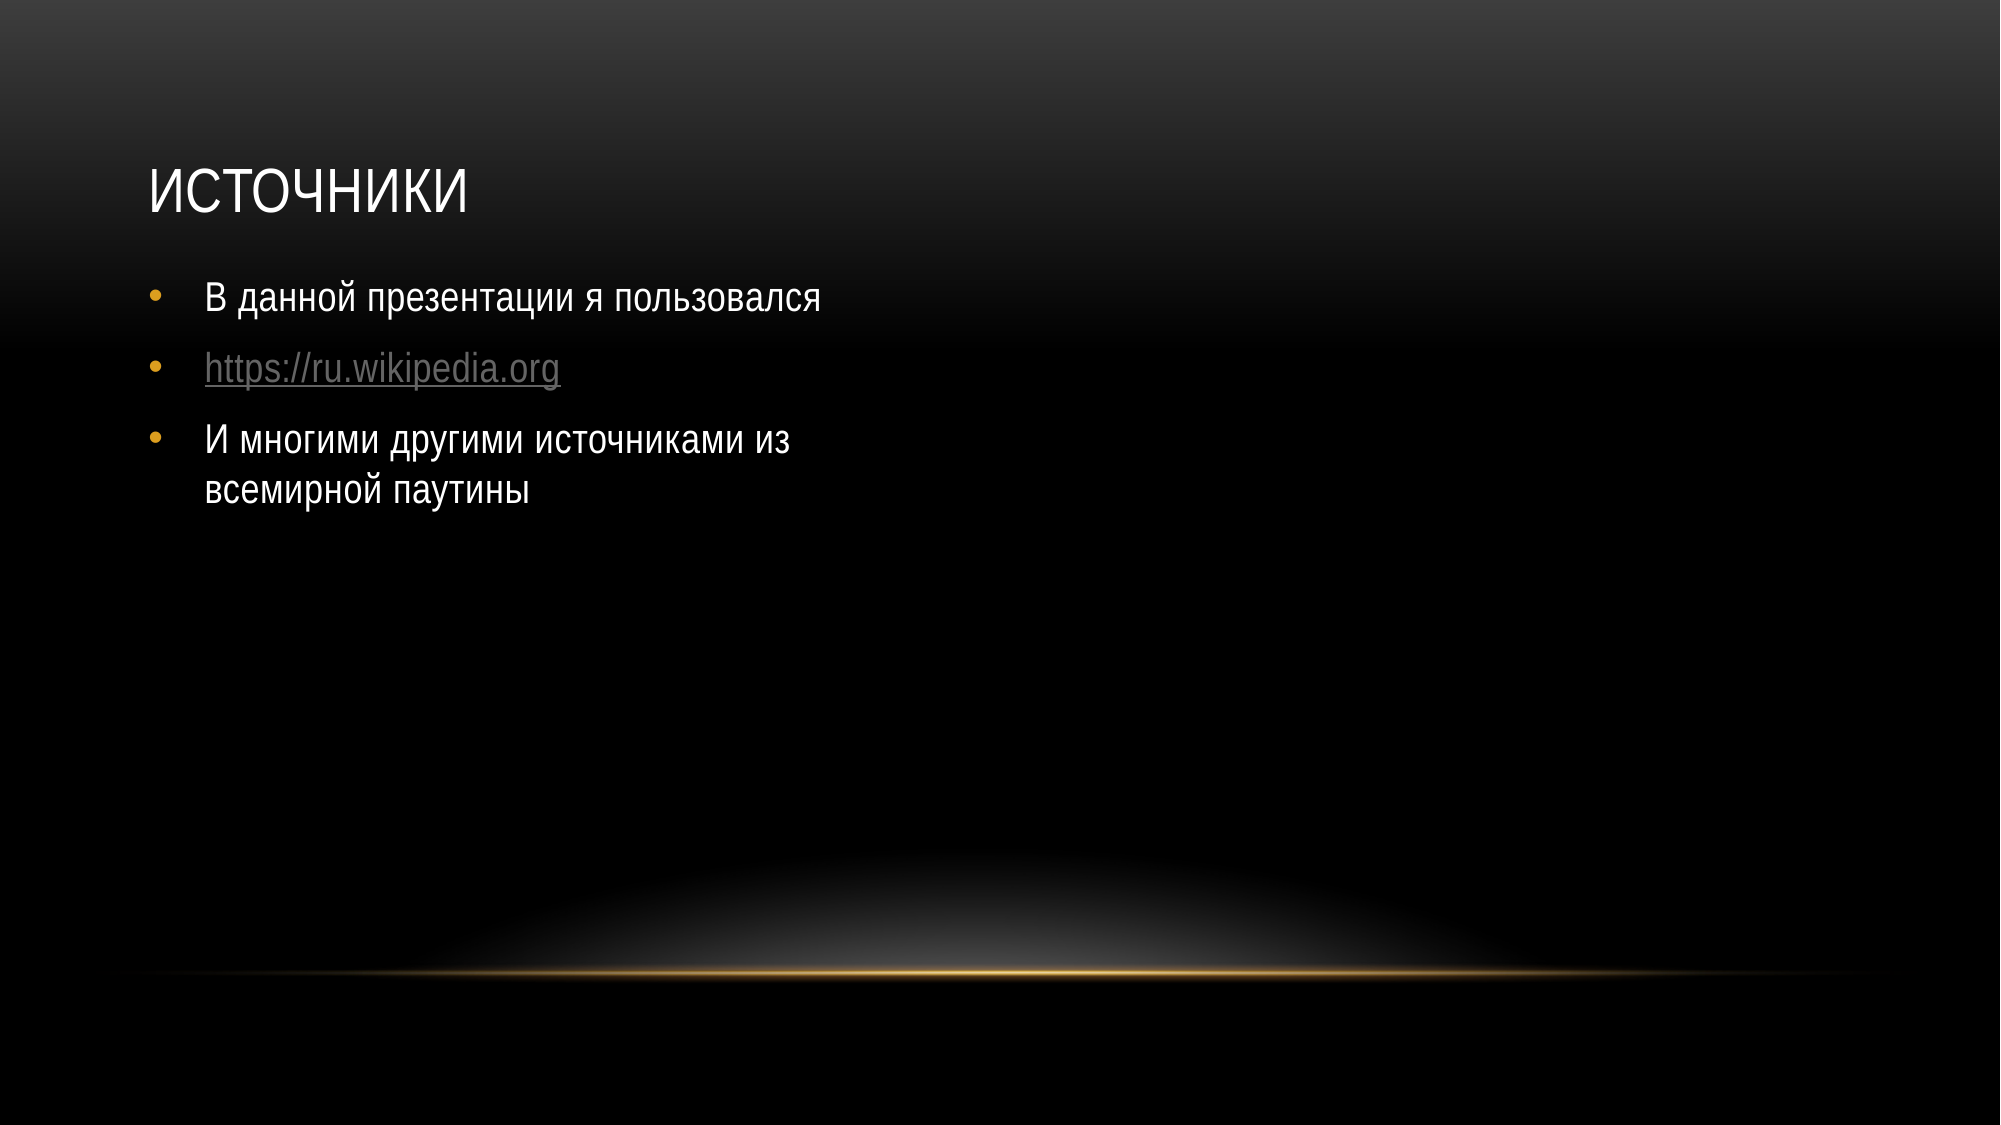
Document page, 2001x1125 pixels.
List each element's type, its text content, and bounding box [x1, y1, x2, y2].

picture [0, 0, 2000, 1125]
title Источники [133, 45, 1867, 233]
list В данной презентации я пользовался https://ru.wikipedia.org И многими другими источниками из всемирной паутины [133, 262, 950, 938]
